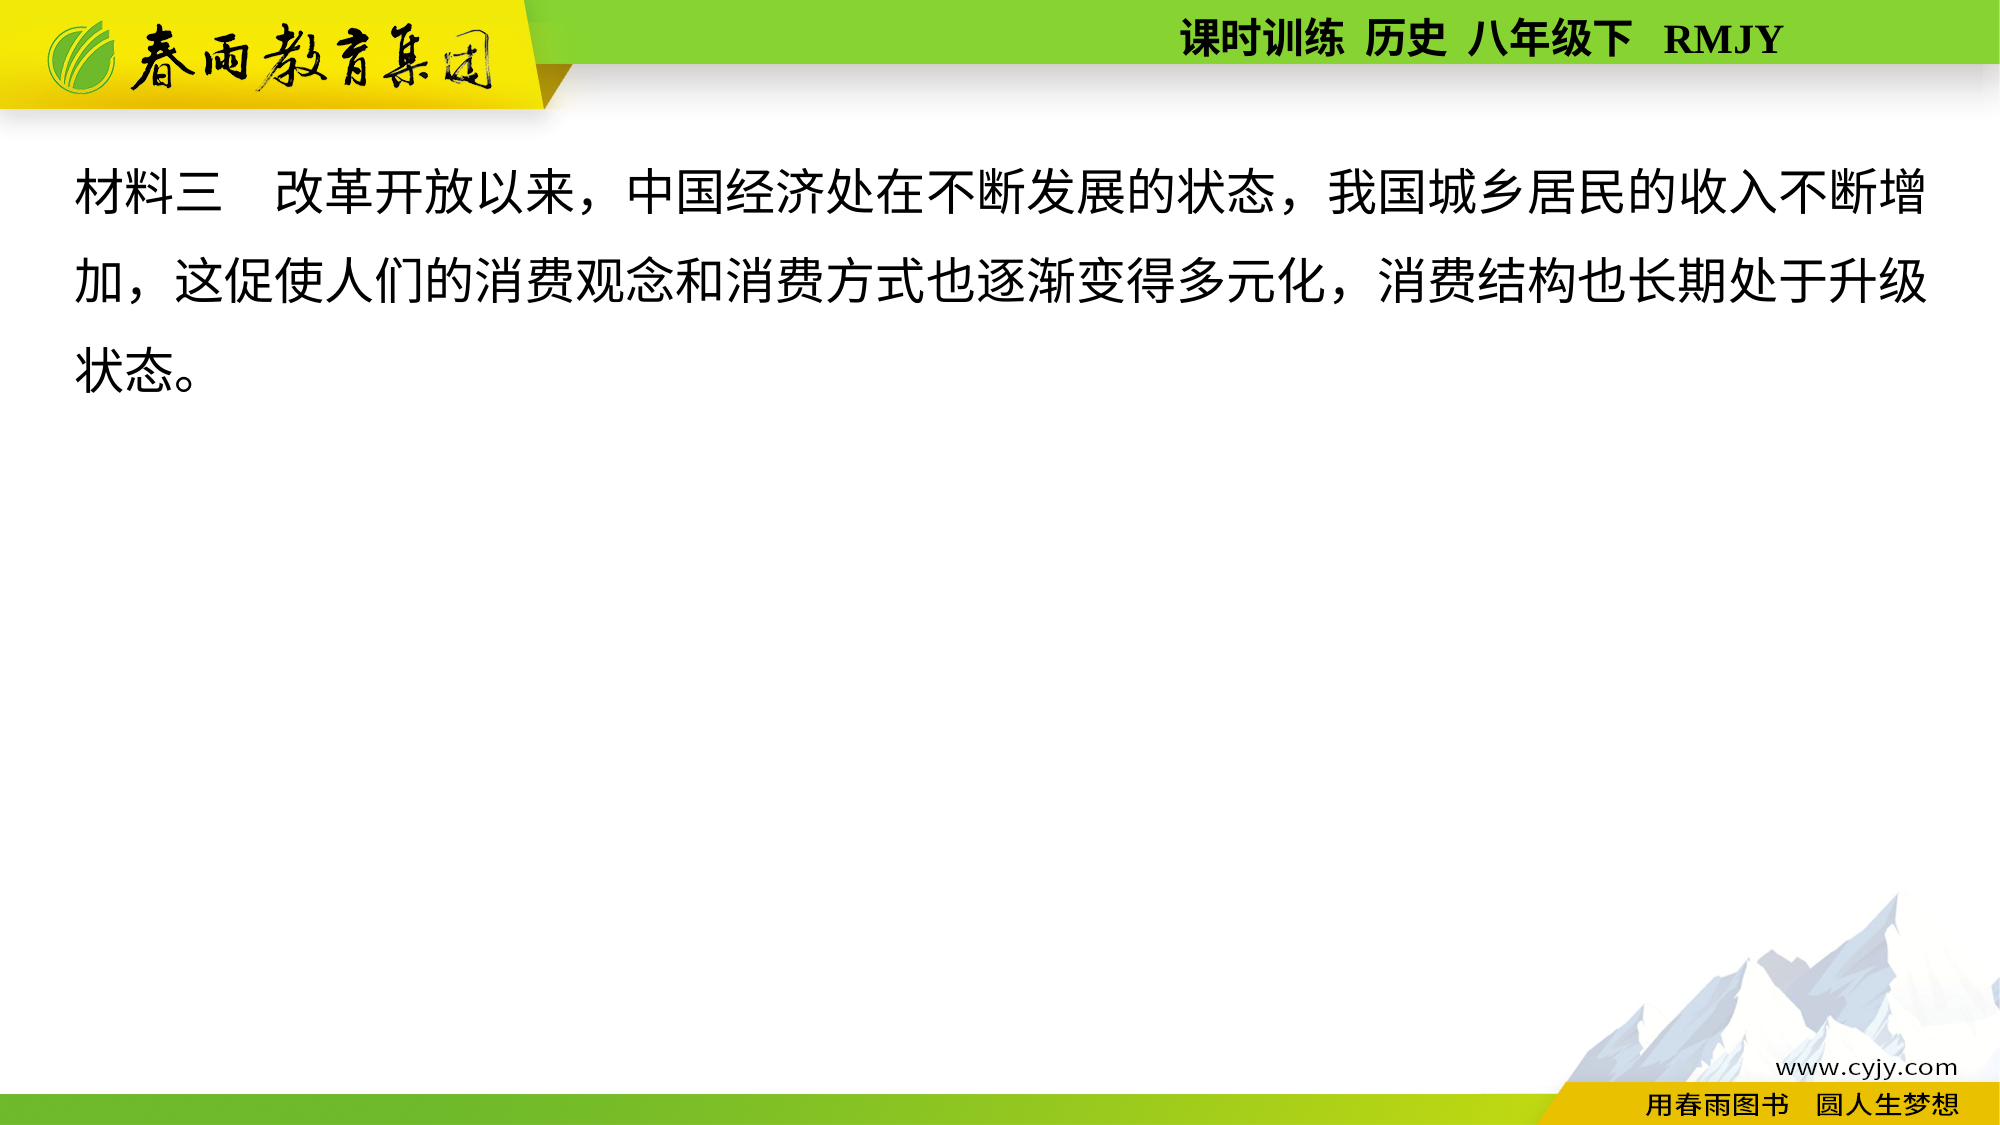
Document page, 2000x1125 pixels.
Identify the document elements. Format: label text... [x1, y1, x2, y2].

picture [0, 0, 2000, 1125]
list 材料三 改革开放以来，中国经济处在不断发展的状态，我国城乡居民的收入不断增加，这促使人们的消费观念和消费方式也逐渐变得多元化，消费结构也长期处于升级状态。 [59, 122, 1944, 399]
